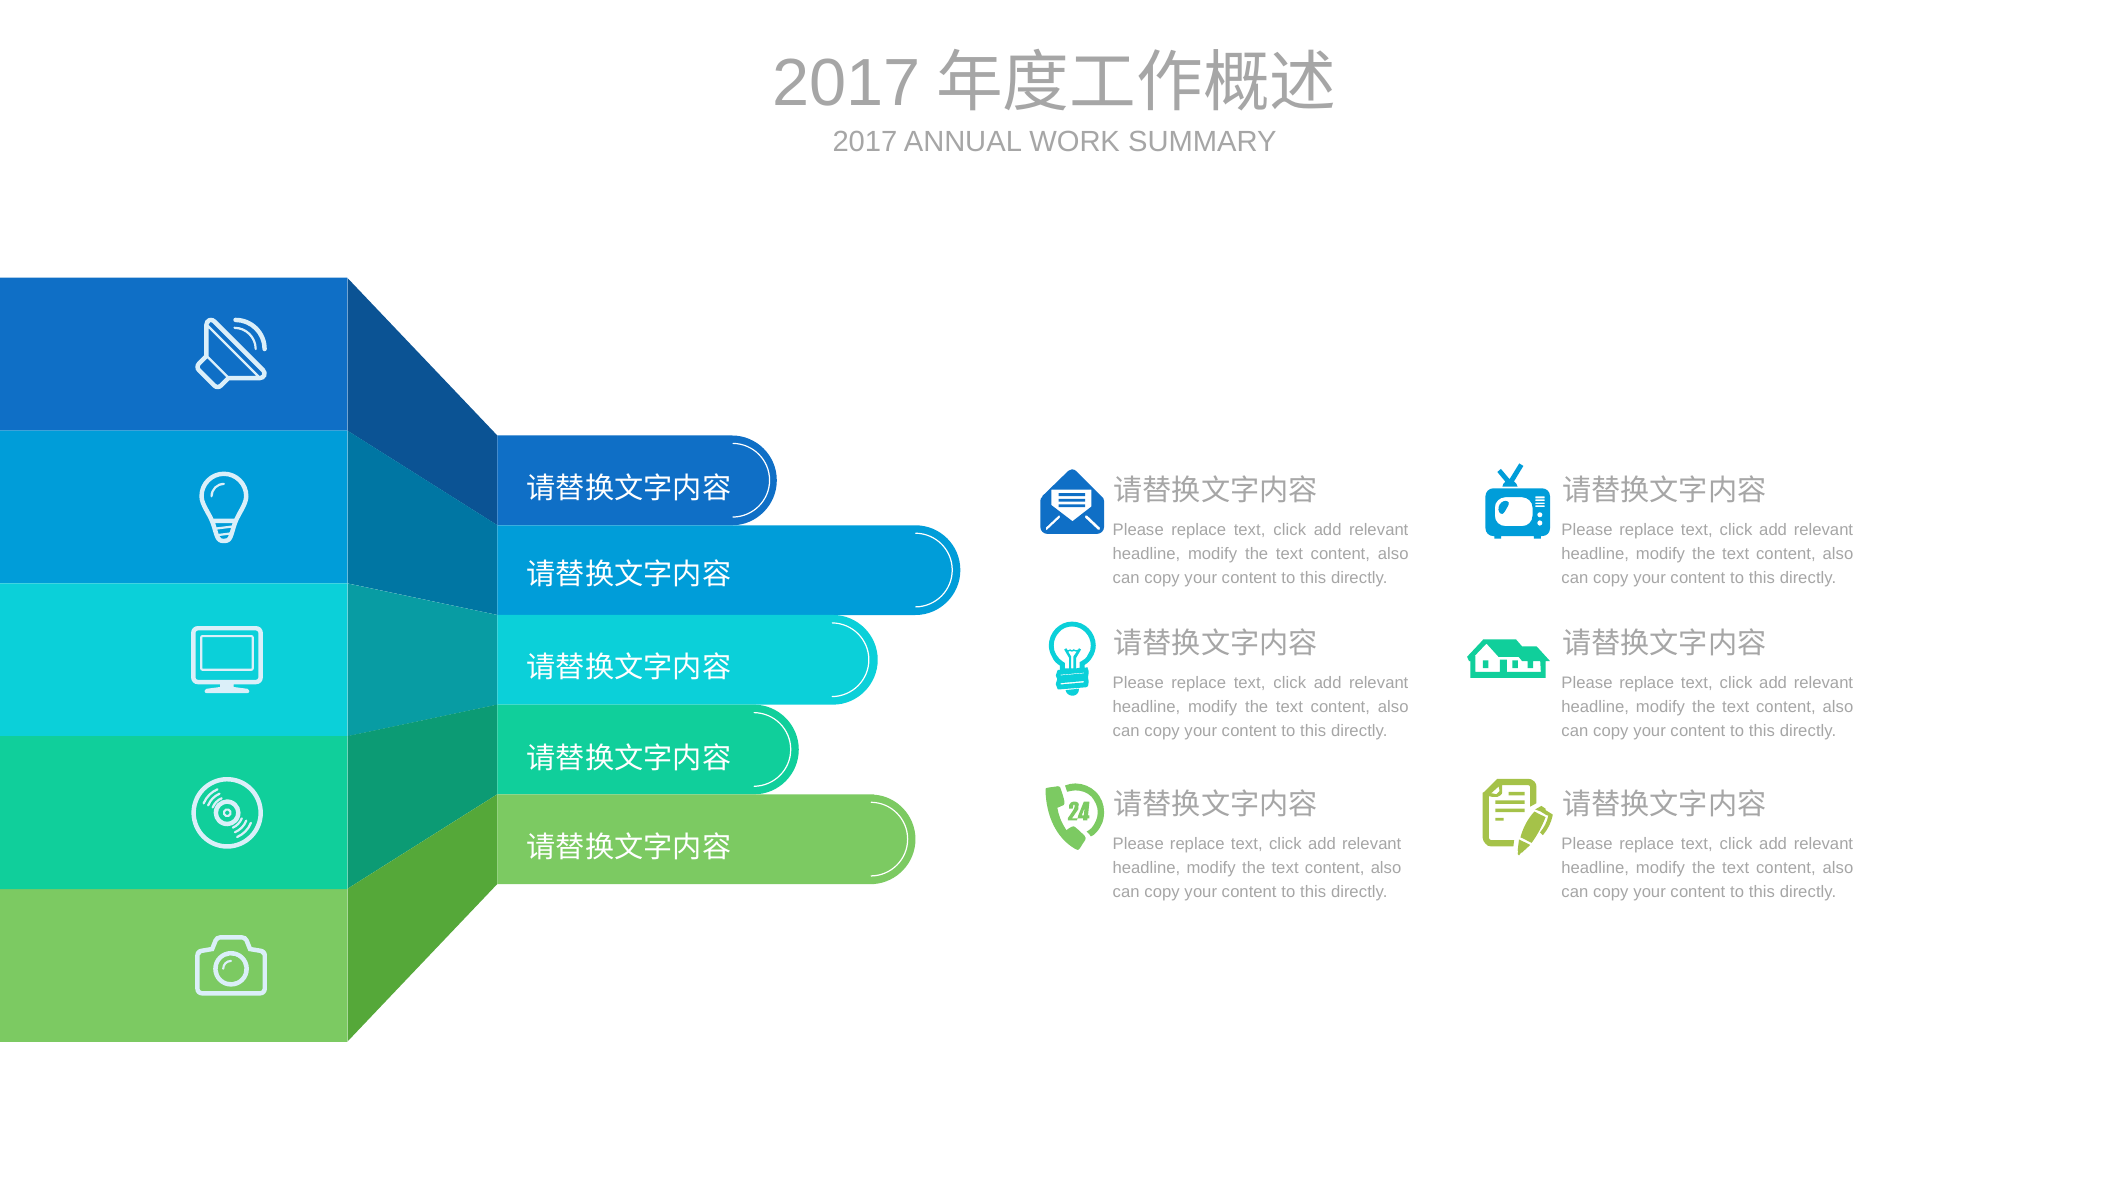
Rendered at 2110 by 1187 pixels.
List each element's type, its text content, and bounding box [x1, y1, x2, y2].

text_box [1065, 783, 1105, 837]
text_box [1040, 469, 1105, 534]
text_box [1045, 786, 1086, 850]
text_box [1485, 488, 1551, 539]
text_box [1561, 617, 1854, 739]
text_box [1497, 463, 1524, 487]
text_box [1112, 464, 1410, 586]
text_box 2017年度工作概述 [730, 38, 1379, 119]
text_box [1482, 778, 1537, 847]
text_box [1561, 778, 1854, 900]
text_box 2017 ANNUAL WORK SUMMARY [824, 122, 1285, 158]
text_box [0, 277, 961, 1042]
text_box [1517, 805, 1553, 856]
text_box [1048, 621, 1096, 696]
text_box [1467, 639, 1550, 678]
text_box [1112, 778, 1402, 900]
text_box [1561, 464, 1854, 586]
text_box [1112, 617, 1410, 739]
